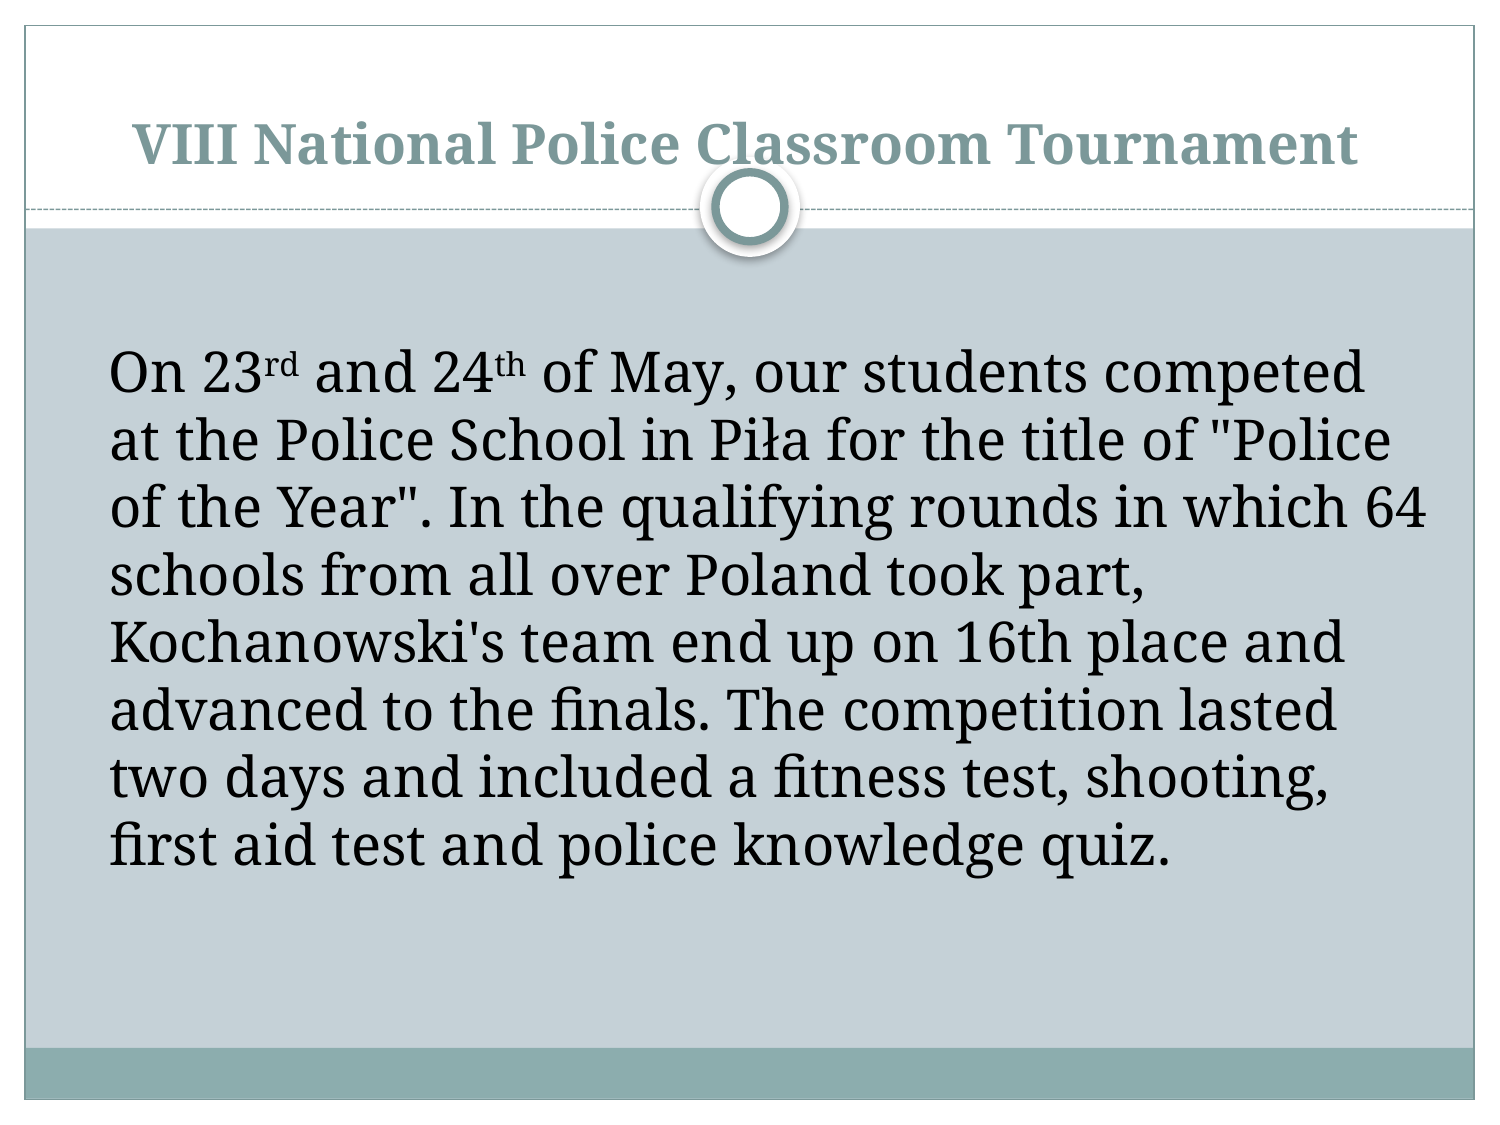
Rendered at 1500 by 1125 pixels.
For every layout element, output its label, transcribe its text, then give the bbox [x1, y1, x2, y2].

list On 23rd and 24th of May, our students competed at the Police School in Piła for the title of "Police of the Year". In the qualifying rounds in which 64 schools from all over Poland took part, Kochanowski's team end up on 16th place and advanced to the finals. The competition lasted two days and included a fitness test, shooting, first aid test and police knowledge quiz. [49, 250, 1445, 1001]
title VIII National Police Classroom Tournament [46, 58, 1447, 184]
